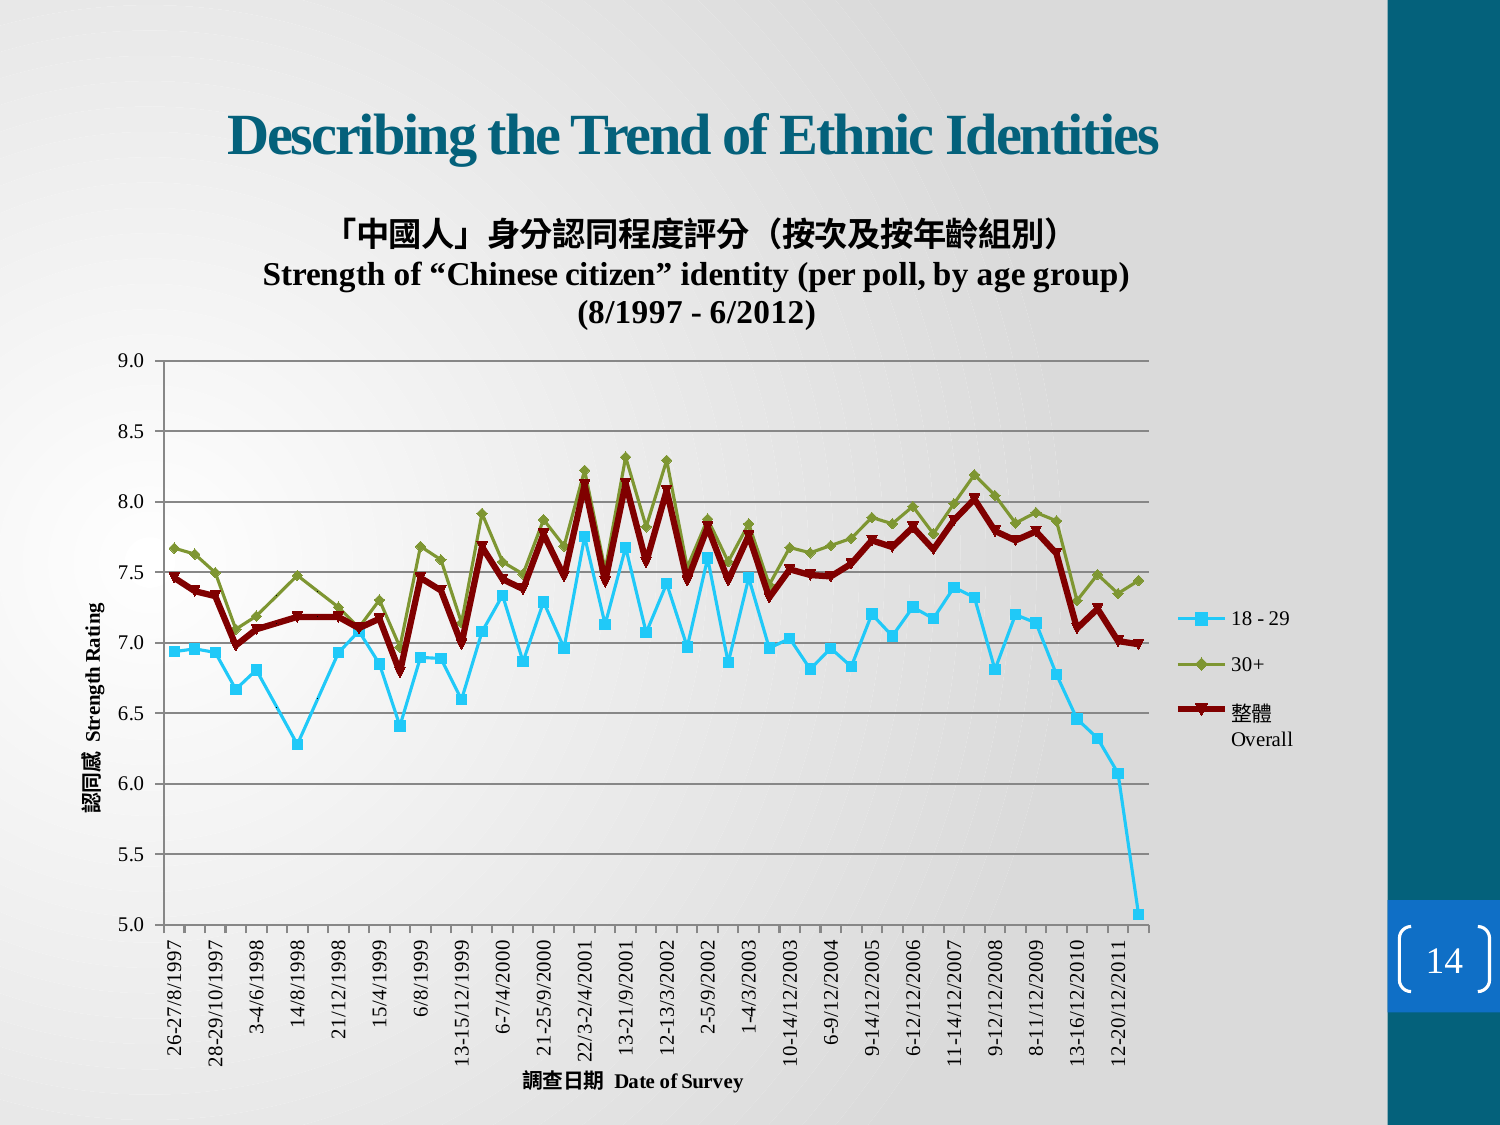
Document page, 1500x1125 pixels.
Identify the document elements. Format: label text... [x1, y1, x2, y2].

title Describing the Trend of Ethnic Identities [75, 66, 1325, 192]
slide_number 14 [1397, 924, 1492, 994]
chart [69, 198, 1326, 1102]
